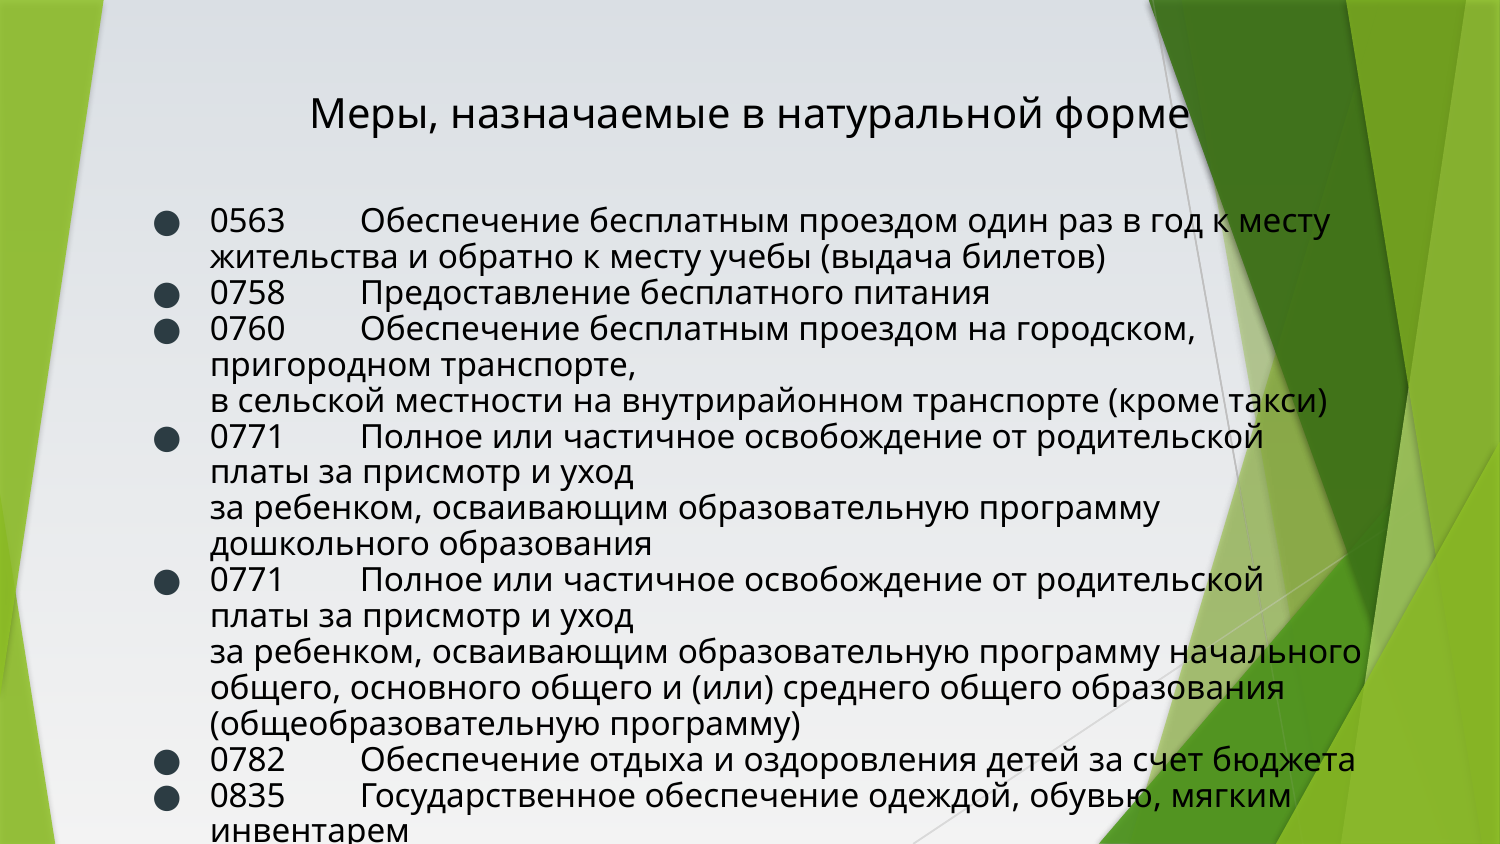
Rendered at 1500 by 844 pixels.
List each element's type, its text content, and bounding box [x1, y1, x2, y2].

title Меры, назначаемые в натуральной форме [119, 72, 1381, 188]
subtitle 0563 Обеспечение бесплатным проездом один раз в год к месту жительства и обратно к месту учебы (выдача билетов) 0758 Предоставление бесплатного питания 0760 Обеспечение бесплатным проездом на городском, пригородном транспорте, в сельской местности на внутрирайонном транспорте (кроме такси) 0771 Полное или частичное освобождение от родительской платы за присмотр и уход за ребенком, осваивающим образовательную программу дошкольного образования 0771 Полное или частичное освобождение от родительской платы за присмотр и уход за ребенком, осваивающим образовательную программу начального общего, основного общего и (или) среднего общего образования (общеобразовательную программу) 0782 Обеспечение отдыха и оздоровления детей за счет бюджета 0835 Государственное обеспечение одеждой, обувью, мягким инвентарем 7711 Освобождение от платы за пользование жилым помещением (платы за наем) в общежитиях образовательных организаций [119, 188, 1381, 714]
